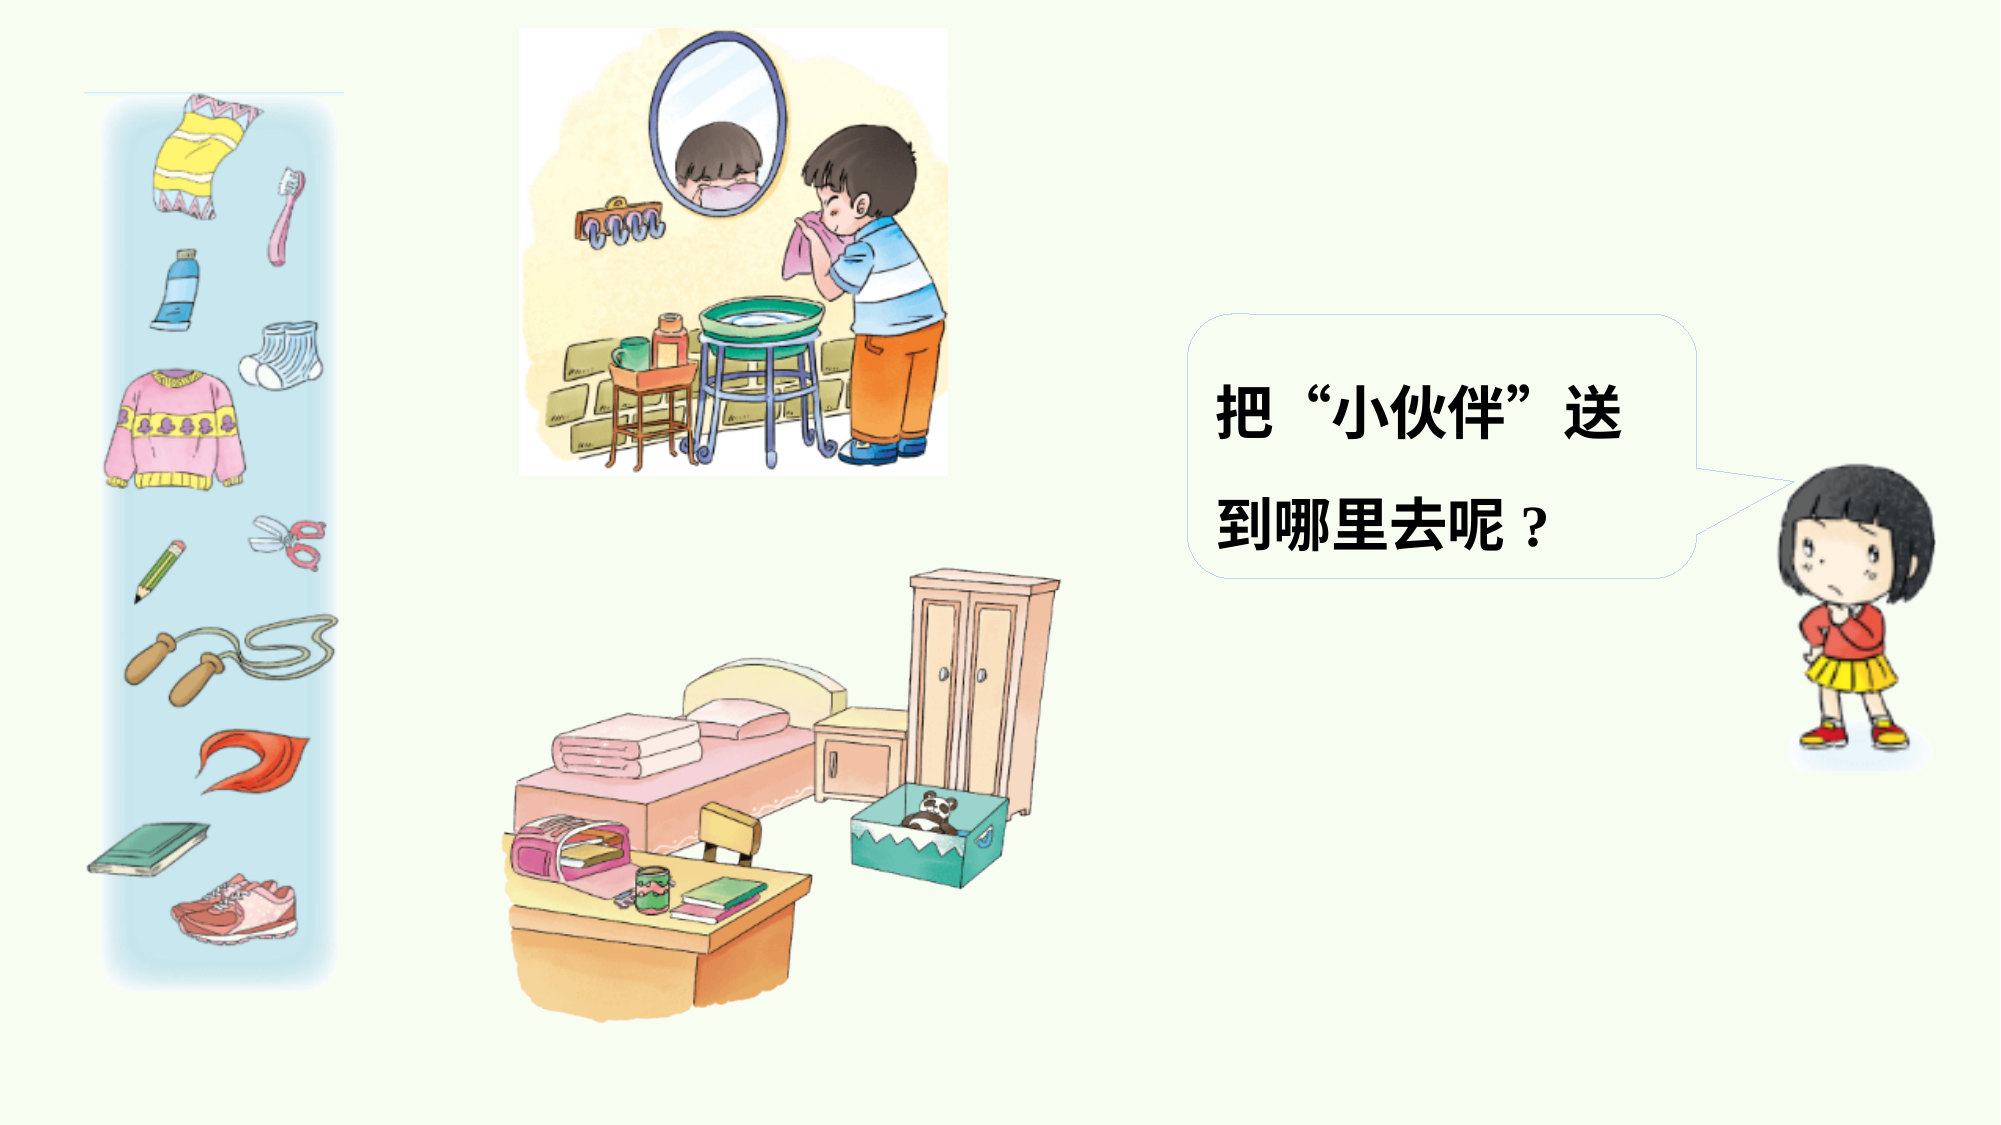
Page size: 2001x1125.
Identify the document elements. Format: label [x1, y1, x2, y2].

text_box [1187, 314, 1951, 771]
text_box [84, 28, 1068, 1033]
